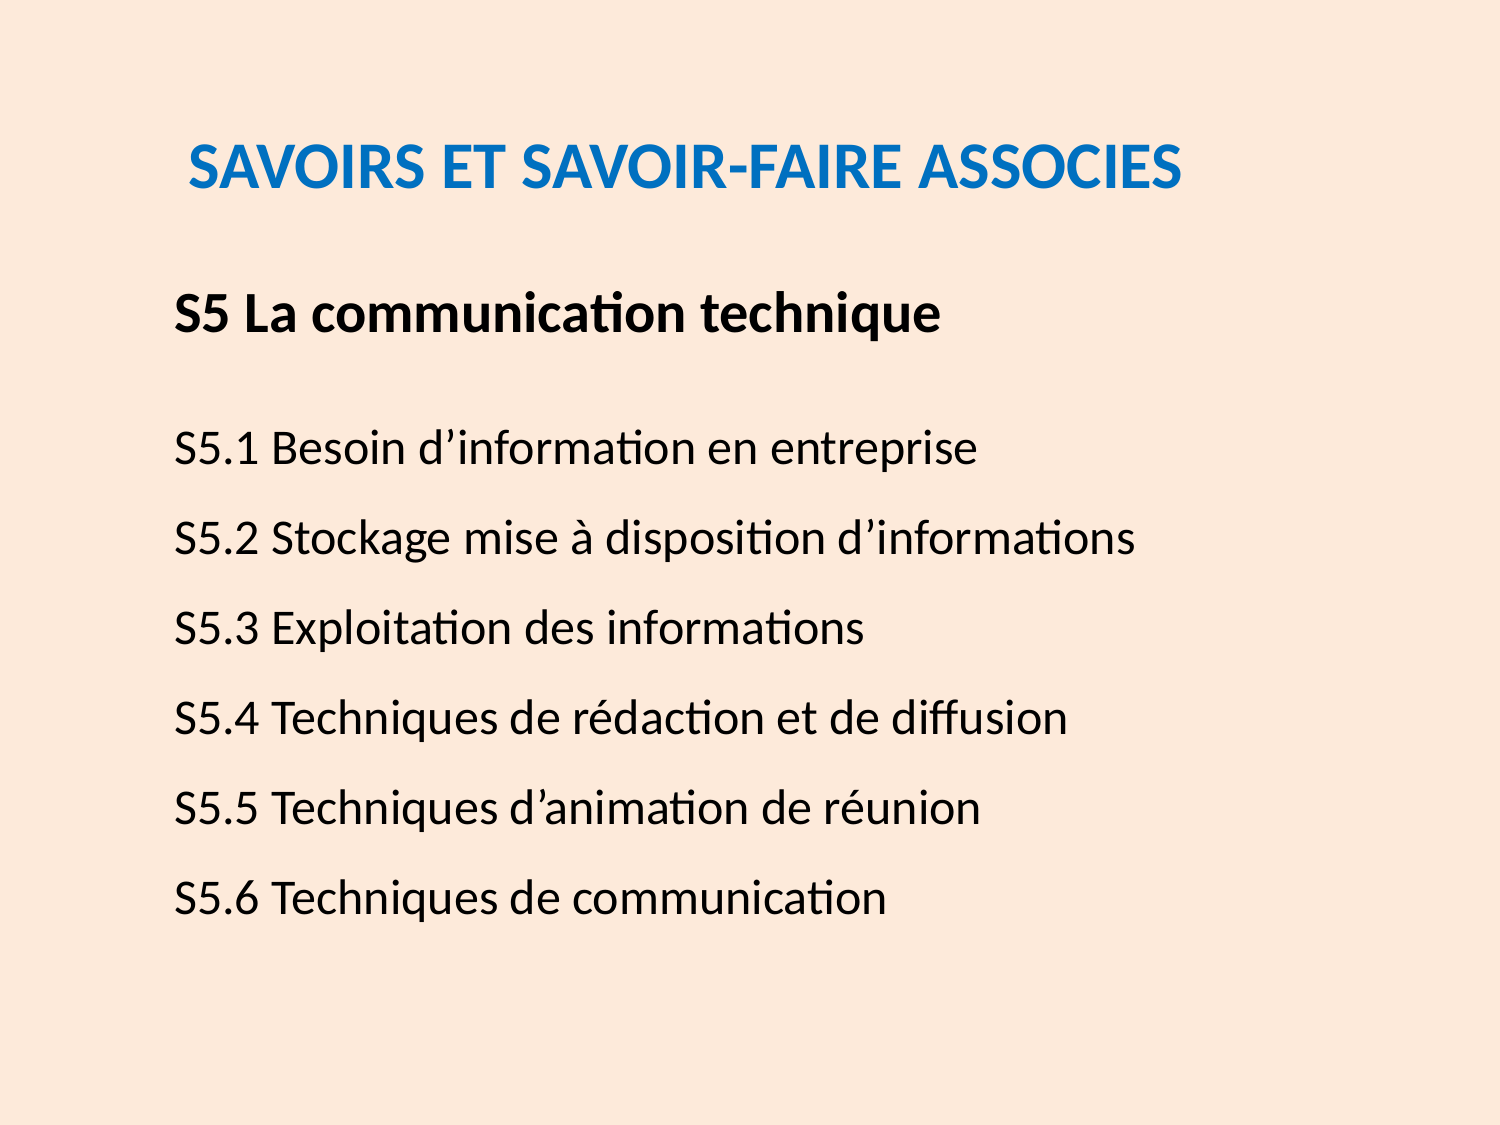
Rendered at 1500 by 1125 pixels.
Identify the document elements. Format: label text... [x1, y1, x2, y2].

text_box S5 La communication technique S5.1 Besoin d’information en entreprise S5.2 Stockage mise à disposition d’informations S5.3 Exploitation des informations S5.4 Techniques de rédaction et de diffusion S5.5 Techniques d’animation de réunion S5.6 Techniques de communication [159, 267, 1306, 932]
text_box SAVOIRS ET SAVOIR-FAIRE ASSOCIES [174, 114, 1238, 209]
